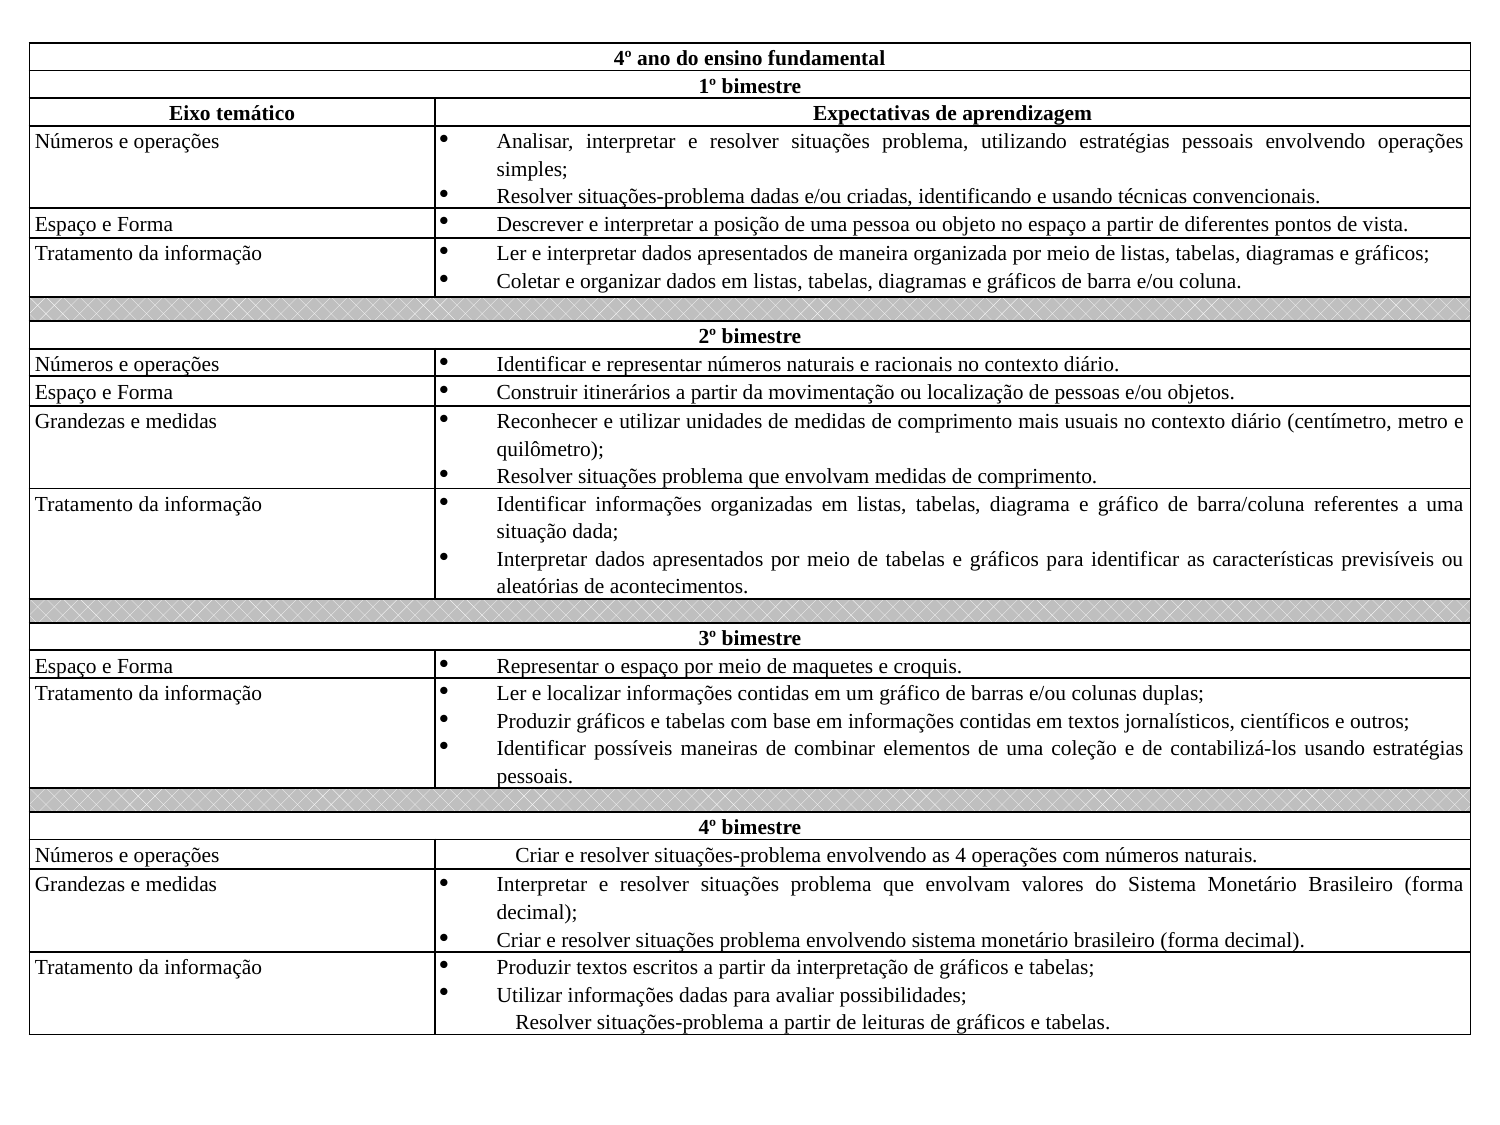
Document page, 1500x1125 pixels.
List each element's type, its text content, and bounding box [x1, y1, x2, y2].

table_cell Identificar informações organizadas em listas, tabelas, diagrama e gráfico de barra/coluna referentes a uma situação dada; Interpretar dados apresentados por meio de tabelas e gráficos para identificar as características previsíveis ou aleatórias de acontecimentos. [436, 489, 1470, 598]
table_cell Espaço e Forma [30, 209, 434, 237]
table_cell Ler e localizar informações contidas em um gráfico de barras e/ou colunas duplas; Produzir gráficos e tabelas com base em informações contidas em textos jornalísticos, científicos e outros; Identificar possíveis maneiras de combinar elementos de uma coleção e de contabilizá-los usando estratégias pessoais. [436, 679, 1470, 787]
table_cell Grandezas e medidas [30, 870, 434, 951]
table_cell Tratamento da informação [30, 489, 434, 598]
table_cell Grandezas e medidas [30, 407, 434, 488]
table_cell [30, 298, 1470, 320]
table_cell Descrever e interpretar a posição de uma pessoa ou objeto no espaço a partir de diferentes pontos de vista. [436, 209, 1470, 237]
table_cell Tratamento da informação [30, 239, 434, 296]
table_cell [30, 600, 1470, 622]
table_cell 4º bimestre [30, 813, 1470, 839]
table_cell Expectativas de aprendizagem [436, 99, 1470, 125]
table_cell Reconhecer e utilizar unidades de medidas de comprimento mais usuais no contexto diário (centímetro, metro e quilômetro); Resolver situações problema que envolvam medidas de comprimento. [436, 407, 1470, 488]
table_cell 3º bimestre [30, 624, 1470, 649]
table_cell Identificar e representar números naturais e racionais no contexto diário. [436, 350, 1470, 375]
table_cell Construir itinerários a partir da movimentação ou localização de pessoas e/ou objetos. [436, 377, 1470, 405]
table_cell Números e operações [30, 350, 434, 375]
table_cell Interpretar e resolver situações problema que envolvam valores do Sistema Monetário Brasileiro (forma decimal); Criar e resolver situações problema envolvendo sistema monetário brasileiro (forma decimal). [436, 870, 1470, 951]
table_cell Números e operações [30, 127, 434, 207]
table_cell 1º bimestre [30, 71, 1470, 97]
table_cell Espaço e Forma [30, 651, 434, 677]
table_cell Ler e interpretar dados apresentados de maneira organizada por meio de listas, tabelas, diagramas e gráficos; Coletar e organizar dados em listas, tabelas, diagramas e gráficos de barra e/ou coluna. [436, 239, 1470, 296]
table_cell Criar e resolver situações-problema envolvendo as 4 operações com números naturais. [436, 840, 1470, 868]
table_cell 2º bimestre [30, 322, 1470, 348]
table_cell Analisar, interpretar e resolver situações problema, utilizando estratégias pessoais envolvendo operações simples; Resolver situações-problema dadas e/ou criadas, identificando e usando técnicas convencionais. [436, 127, 1470, 207]
table_cell [30, 789, 1470, 811]
table_cell Eixo temático [30, 99, 434, 125]
table_cell Representar o espaço por meio de maquetes e croquis. [436, 651, 1470, 677]
table_header 4º ano do ensino fundamental [30, 44, 1470, 70]
table_cell Espaço e Forma [30, 377, 434, 405]
table_cell Produzir textos escritos a partir da interpretação de gráficos e tabelas; Utilizar informações dadas para avaliar possibilidades; Resolver situações-problema a partir de leituras de gráficos e tabelas. [436, 953, 1470, 1034]
table_cell Tratamento da informação [30, 953, 434, 1034]
table_cell Tratamento da informação [30, 679, 434, 787]
table_cell Números e operações [30, 840, 434, 868]
